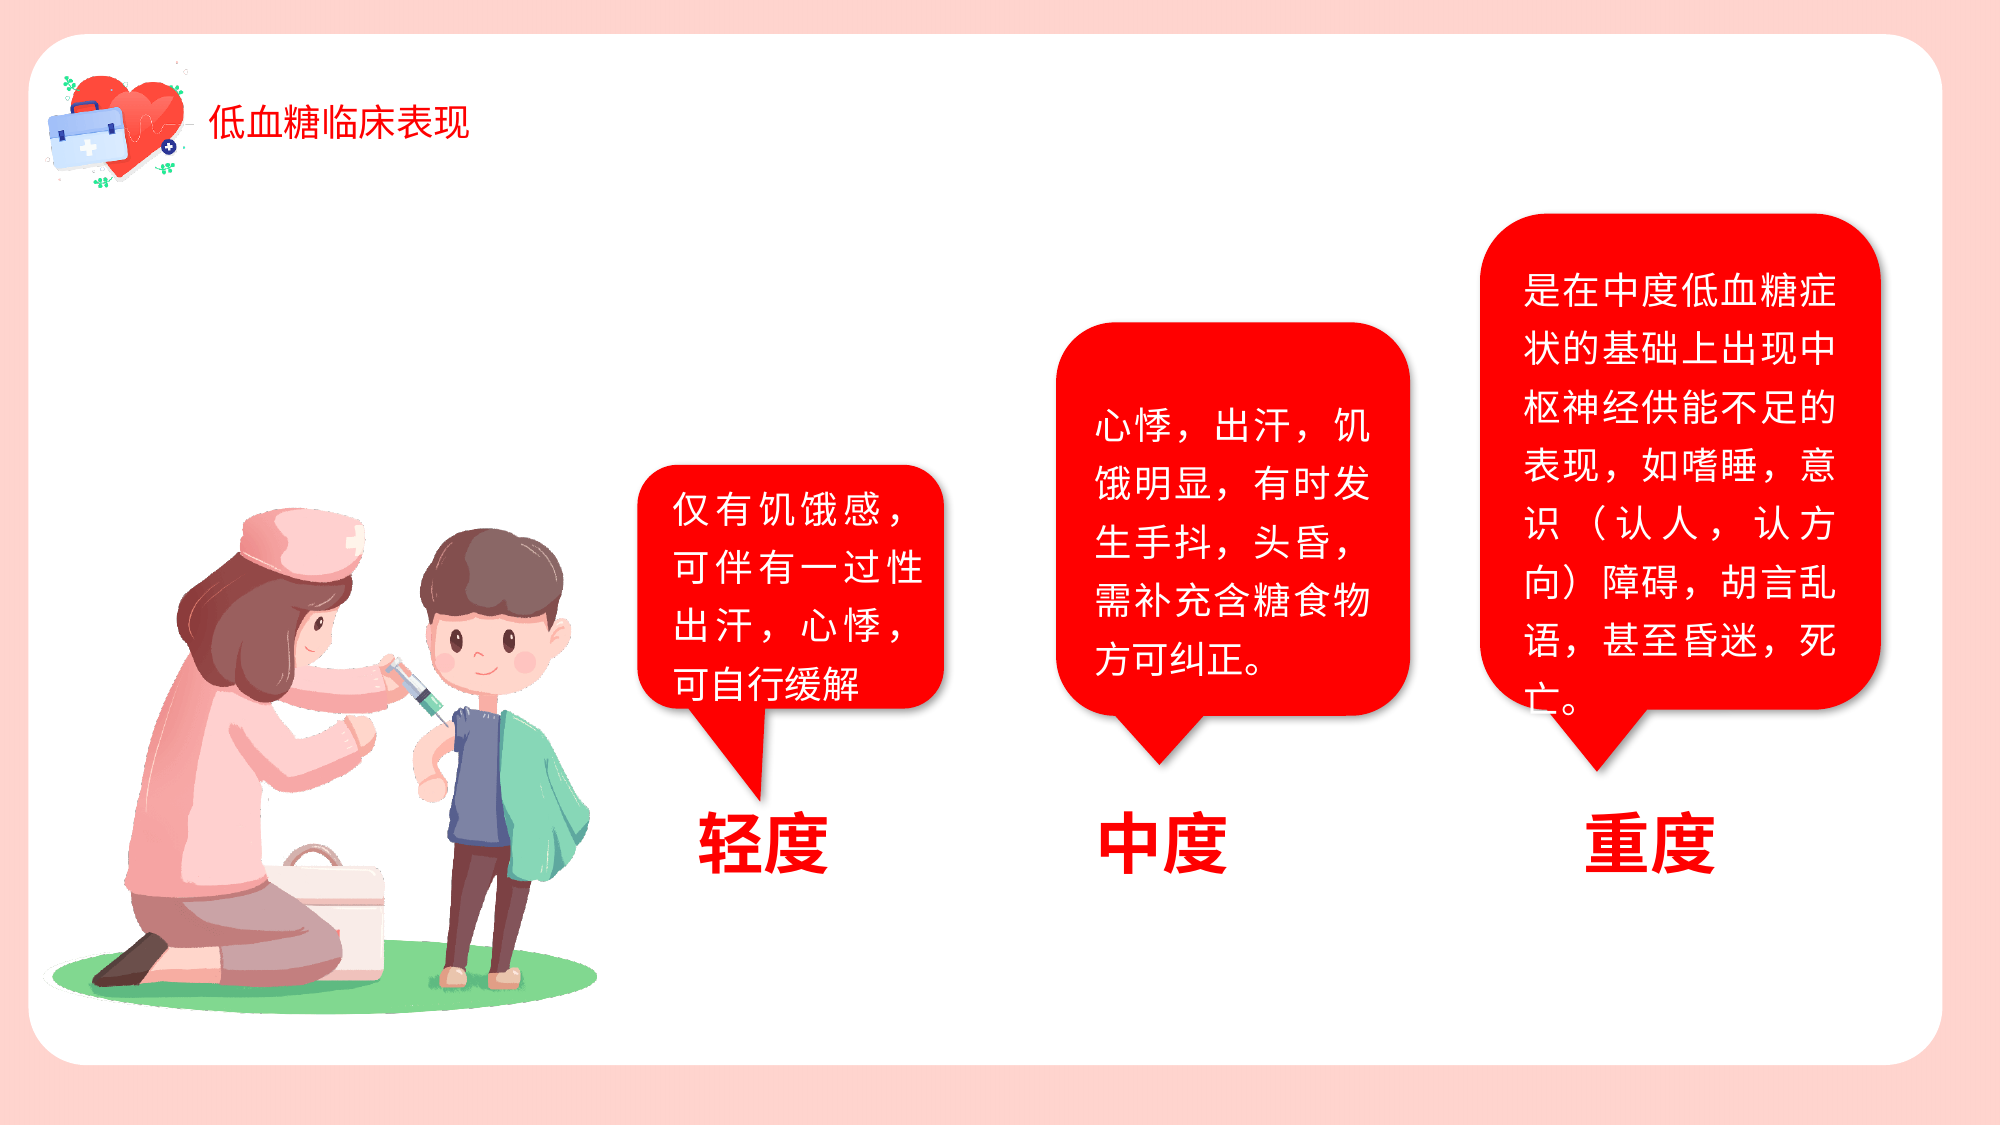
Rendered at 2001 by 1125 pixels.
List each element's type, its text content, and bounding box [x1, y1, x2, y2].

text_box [1480, 213, 1881, 891]
title 低血糖临床表现 [193, 59, 1919, 188]
picture [0, 0, 2000, 1125]
text_box [27, 33, 1944, 1067]
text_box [1056, 322, 1411, 891]
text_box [734, 464, 944, 891]
